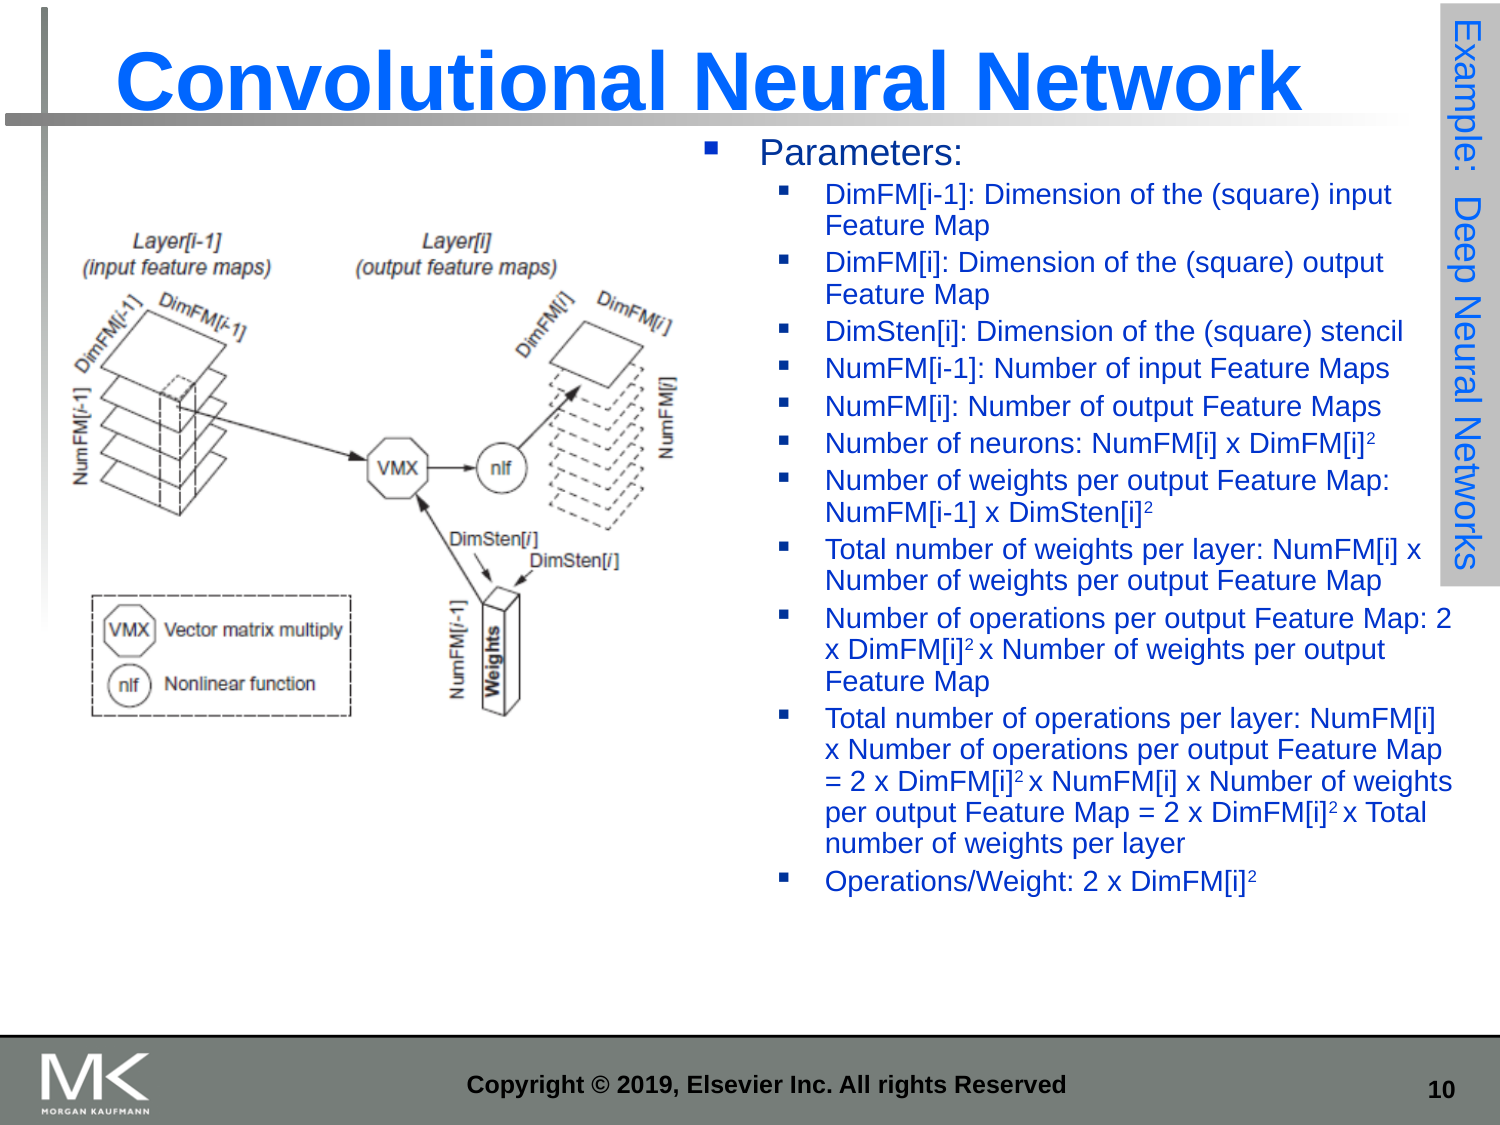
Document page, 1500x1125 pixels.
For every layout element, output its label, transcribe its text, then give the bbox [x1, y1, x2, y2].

text_box Example: Deep Neural Networks [1440, 3, 1500, 587]
list Parameters: DimFM[i-1]: Dimension of the (square) input Feature Map DimFM[i]: Dimension of the (square) output Feature Map DimSten[i]: Dimension of the (square) stencil NumFM[i-1]: Number of input Feature Maps NumFM[i]: Number of output Feature Maps Number of neurons: NumFM[i] x DimFM[i]2 Number of weights per output Feature Map: NumFM[i-1] x DimSten[i]2 Total number of weights per layer: NumFM[i] x Number of weights per output Feature Map Number of operations per output Feature Map: 2 x DimFM[i]2 x Number of weights per output Feature Map Total number of operations per layer: NumFM[i] x Number of operations per output Feature Map = 2 x DimFM[i]2 x NumFM[i] x Number of weights per output Feature Map = 2 x DimFM[i]2 x Total number of weights per layer Operations/Weight: 2 x DimFM[i]2 [687, 135, 1470, 1036]
footer Copyright © 2019, Elsevier Inc. All rights Reserved [170, 1046, 1365, 1106]
picture [29, 1046, 160, 1123]
title Convolutional Neural Network [100, 17, 1440, 135]
picture [52, 219, 689, 729]
